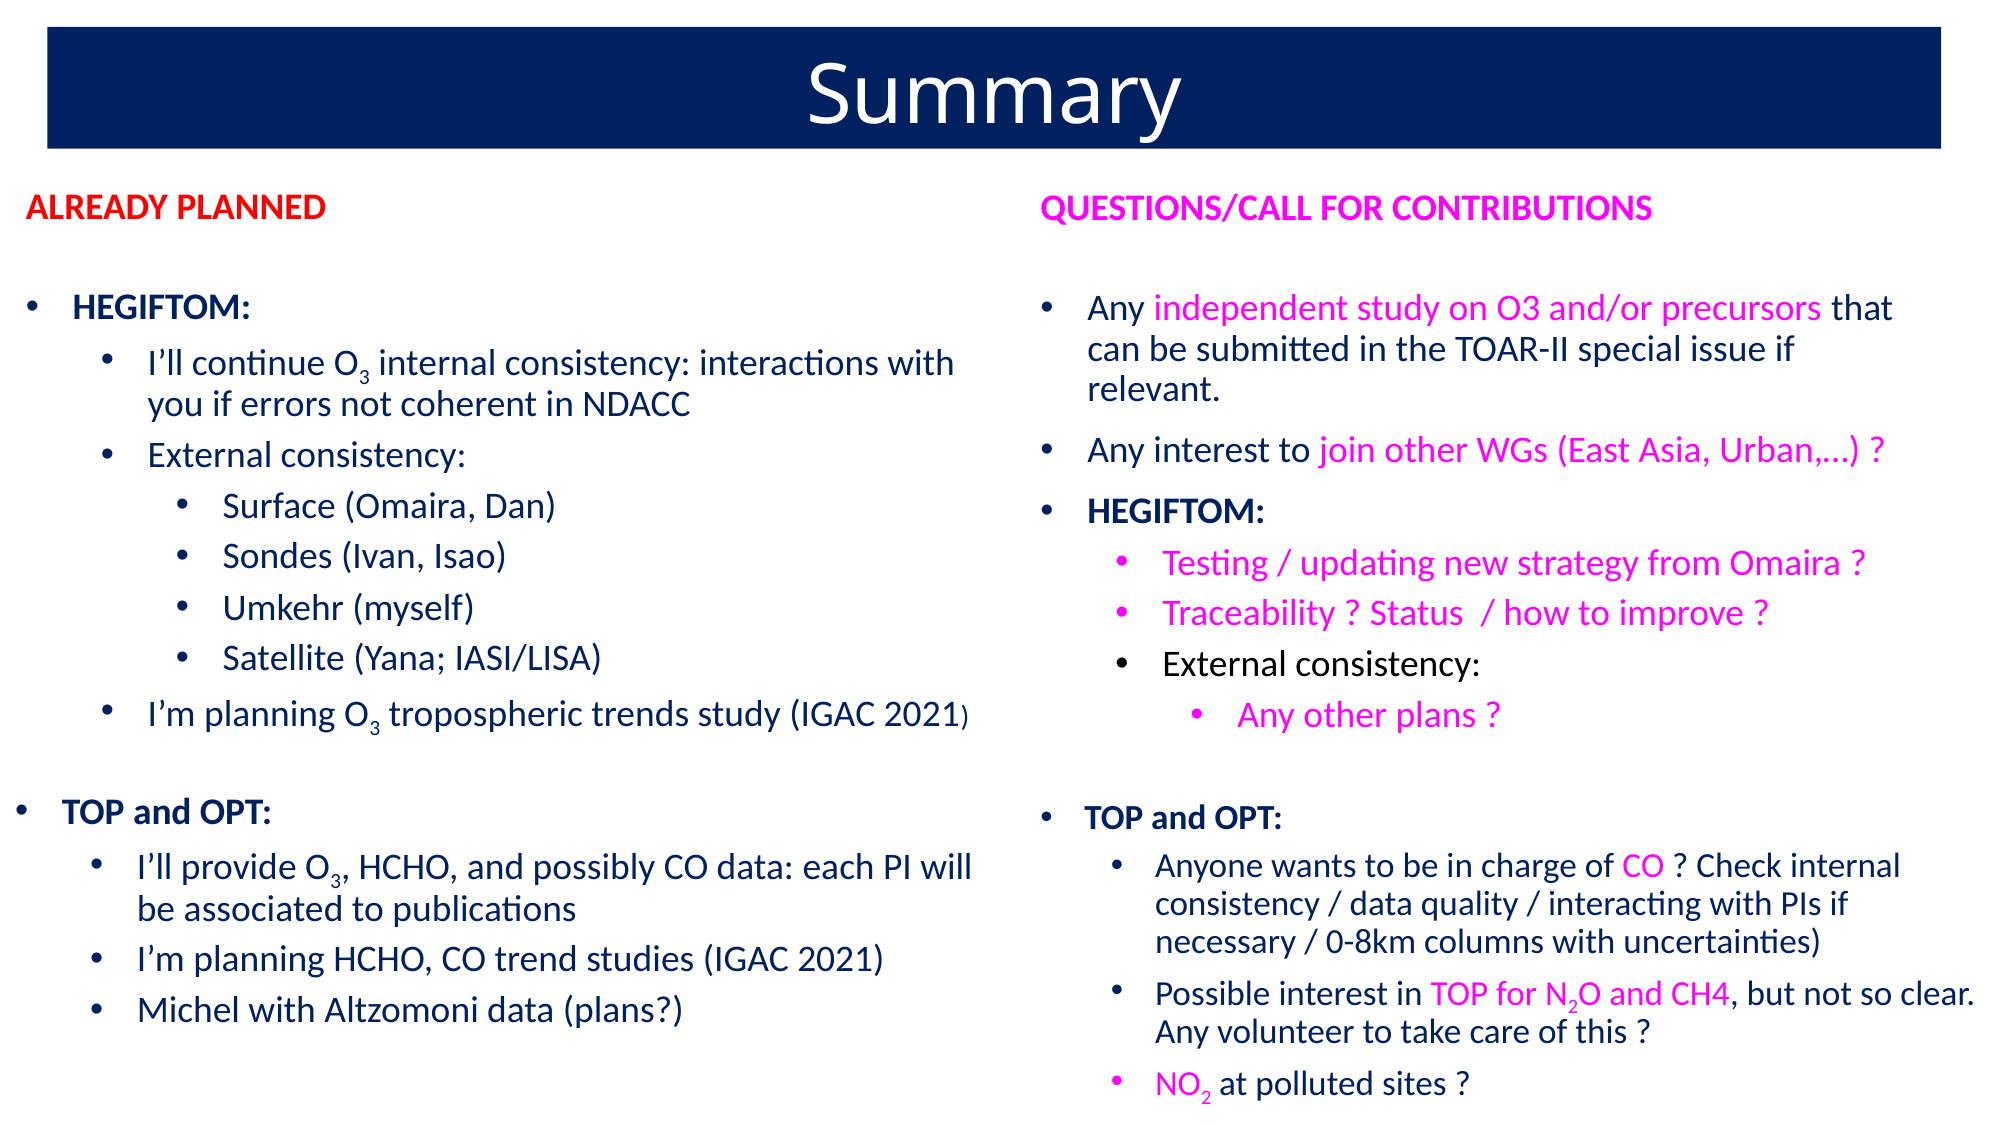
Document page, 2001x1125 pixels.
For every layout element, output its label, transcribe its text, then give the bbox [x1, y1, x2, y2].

text_box TOP and OPT: Anyone wants to be in charge of CO ? Check internal consistency / data quality / interacting with PIs if necessary / 0-8km columns with uncertainties) Possible interest in TOP for N2O and CH4, but not so clear. Any volunteer to take care of this ? NO2 at polluted sites ? [1025, 791, 2000, 1113]
text_box QUESTIONS/CALL FOR CONTRIBUTIONS Any independent study on O3 and/or precursors that can be submitted in the TOAR-II special issue if relevant. Any interest to join other WGs (East Asia, Urban,…) ? HEGIFTOM: Testing / updating new strategy from Omaira ? Traceability ? Status / how to improve ? External consistency: Any other plans ? [1025, 180, 1917, 791]
list ALREADY PLANNED HEGIFTOM: I’ll continue O3 internal consistency: interactions with you if errors not coherent in NDACC External consistency: Surface (Omaira, Dan) Sondes (Ivan, Isao) Umkehr (myself) Satellite (Yana; IASI/LISA) I’m planning O3 tropospheric trends study (IGAC 2021) [10, 179, 1015, 774]
text_box TOP and OPT: I’ll provide O3, HCHO, and possibly CO data: each PI will be associated to publications I’m planning HCHO, CO trend studies (IGAC 2021) Michel with Altzomoni data (plans?) [0, 784, 1025, 1077]
title Summary [47, 26, 1942, 149]
